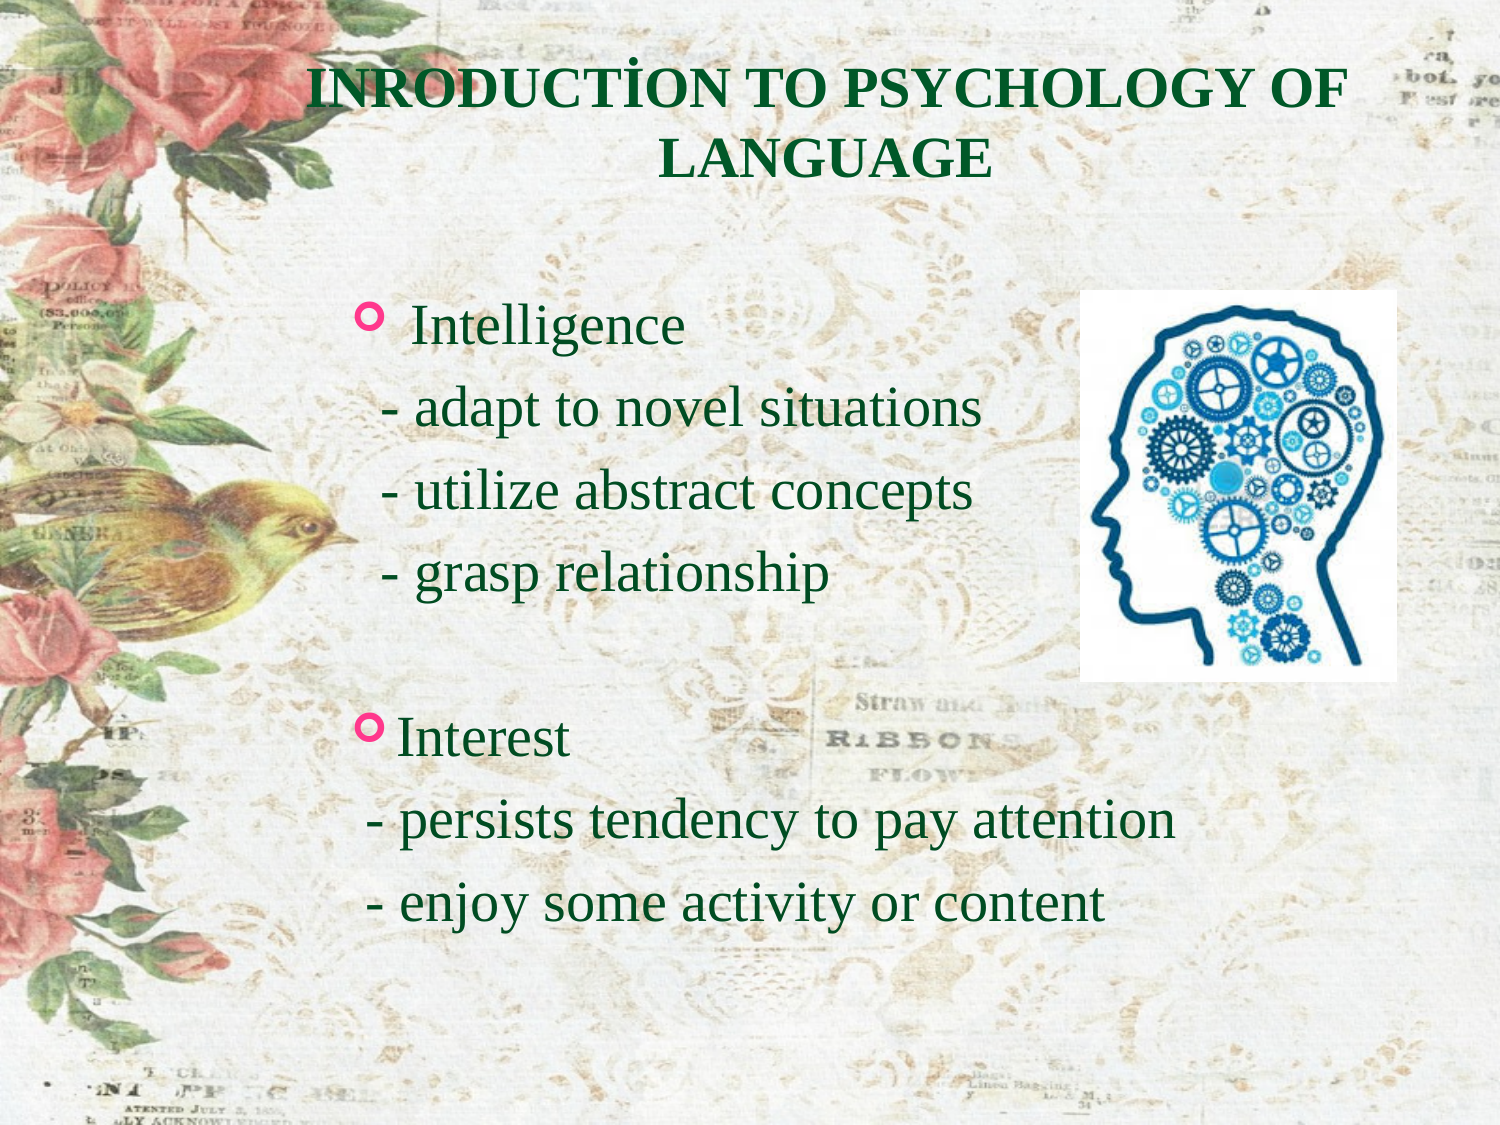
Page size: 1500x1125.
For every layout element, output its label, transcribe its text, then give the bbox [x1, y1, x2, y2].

title Inroduction to psychology of language [253, 30, 1400, 197]
list Intelligence - adapt to novel situations - utilize abstract concepts - grasp relationship Interest - persists tendency to pay attention - enjoy some activity or content [336, 278, 1471, 1024]
picture [0, 0, 1500, 1125]
